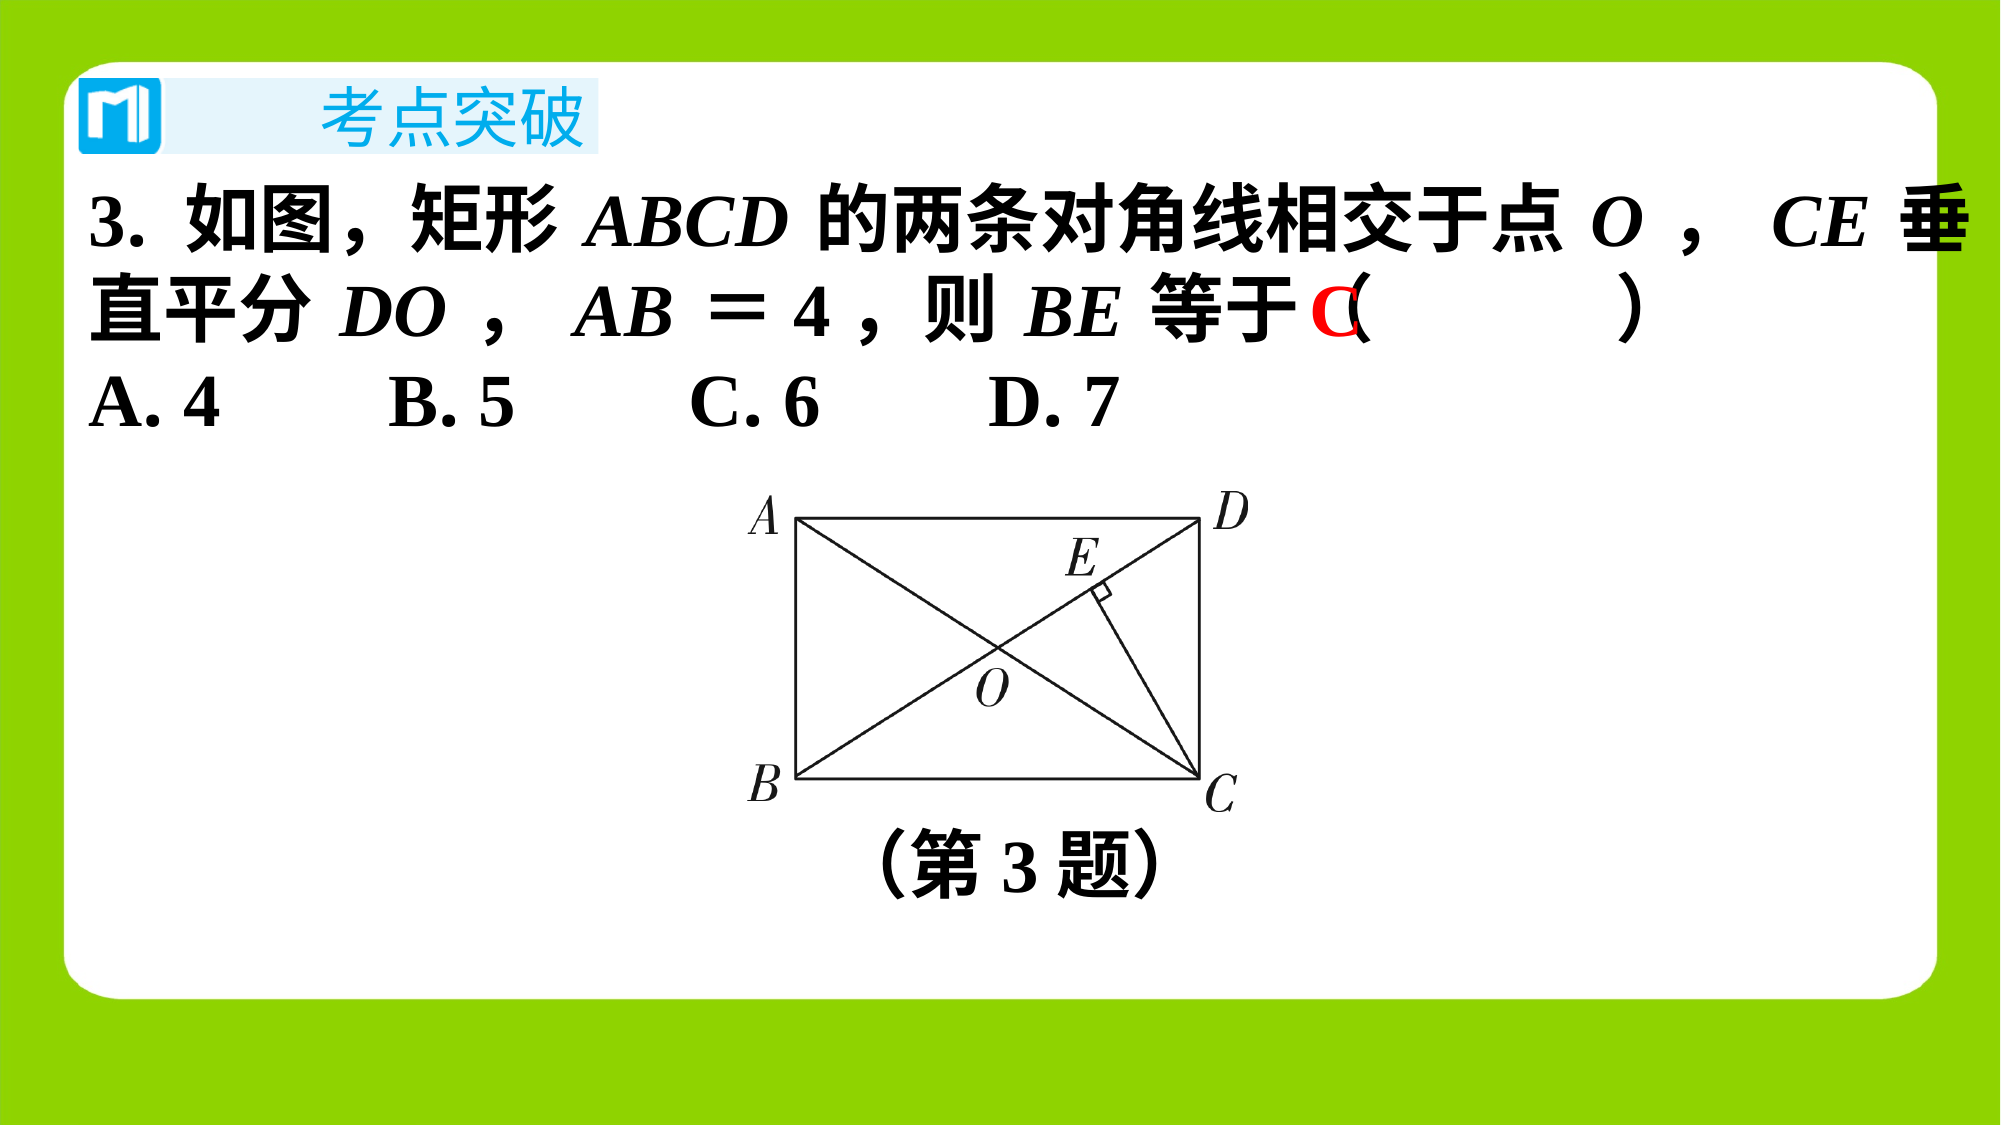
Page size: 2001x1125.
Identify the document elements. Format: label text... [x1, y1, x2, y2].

picture [0, 0, 2001, 1125]
text_box C [1294, 253, 1379, 360]
text_box 3. 如图，矩形ABCD的两条对角线相交于点O，CE垂 直平分DO，AB＝4，则BE等于（ C ） A. 4 B. 5 C. 6 D. 7 [88, 171, 1974, 445]
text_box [747, 491, 1402, 909]
